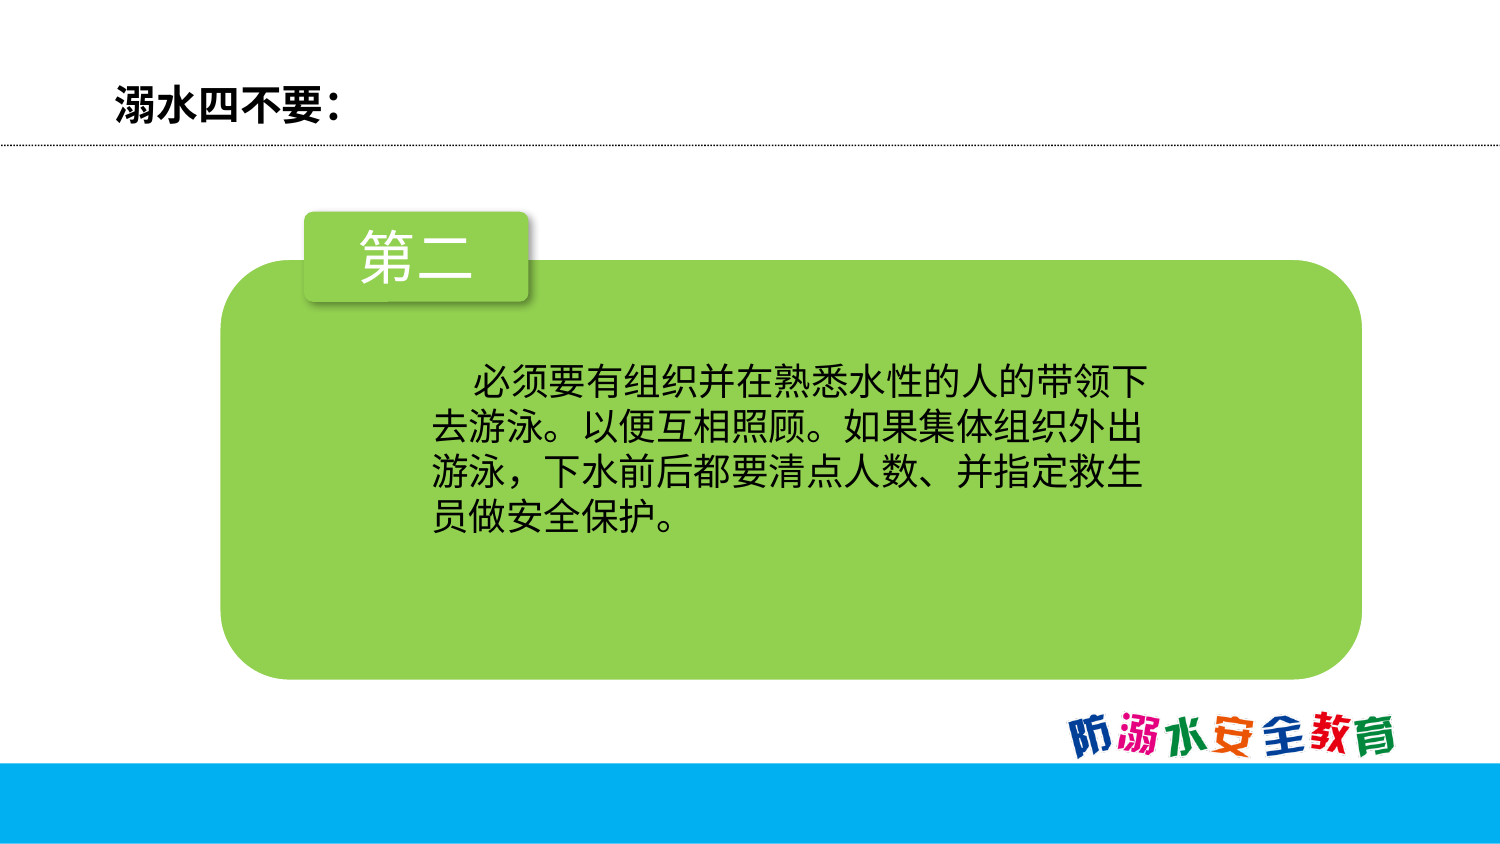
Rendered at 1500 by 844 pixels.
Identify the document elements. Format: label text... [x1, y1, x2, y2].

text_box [218, 211, 1365, 682]
text_box 溺水四不要： [100, 71, 538, 137]
text_box [0, 763, 1500, 844]
picture [1045, 671, 1449, 763]
